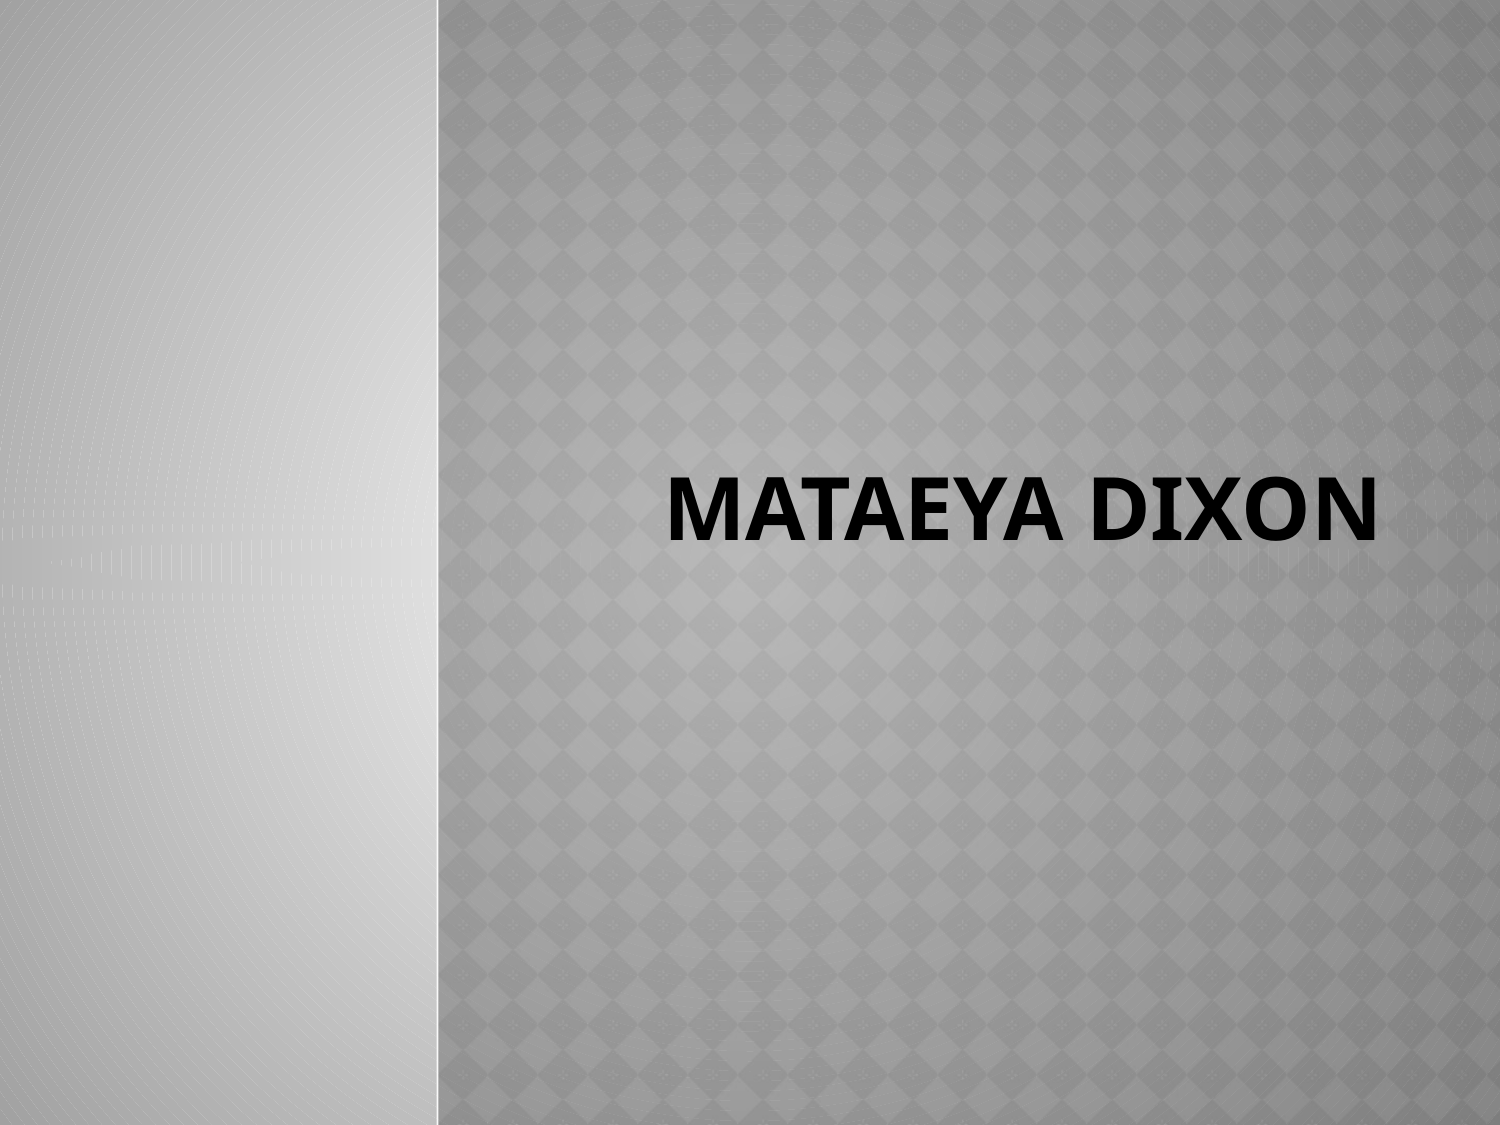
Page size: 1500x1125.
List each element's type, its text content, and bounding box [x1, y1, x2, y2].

title Mataeya Dixon [552, 87, 1390, 558]
